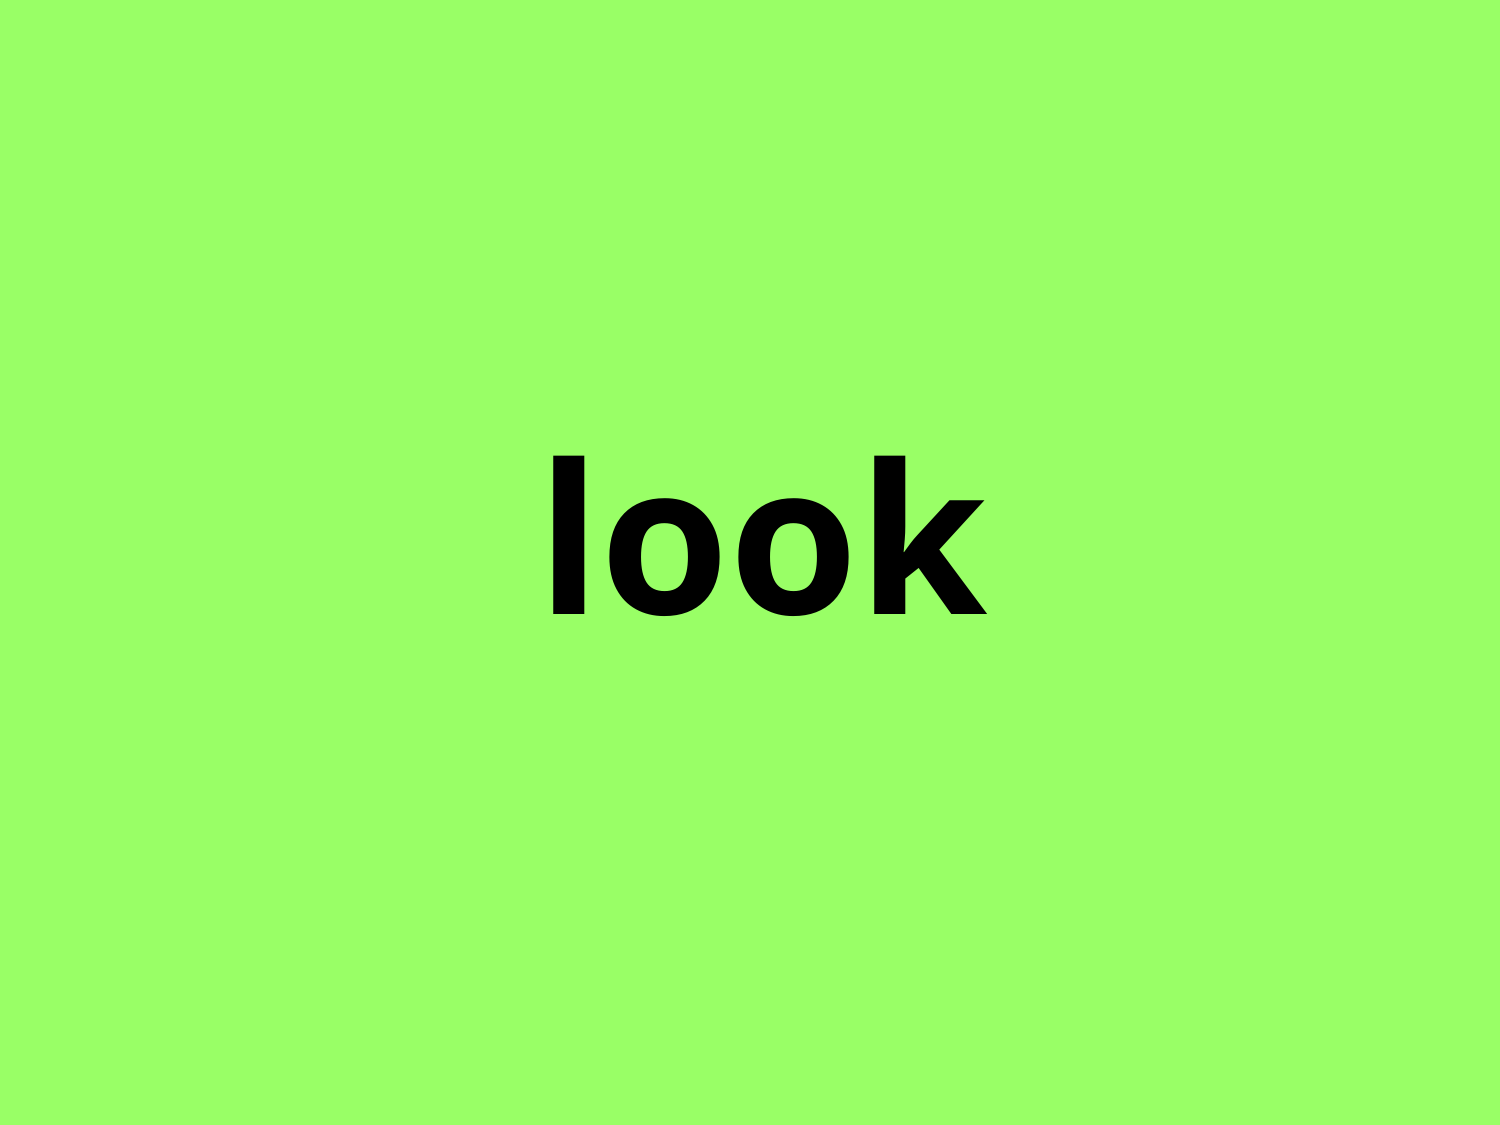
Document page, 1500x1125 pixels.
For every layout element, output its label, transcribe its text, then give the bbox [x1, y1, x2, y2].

title look [124, 437, 1401, 626]
